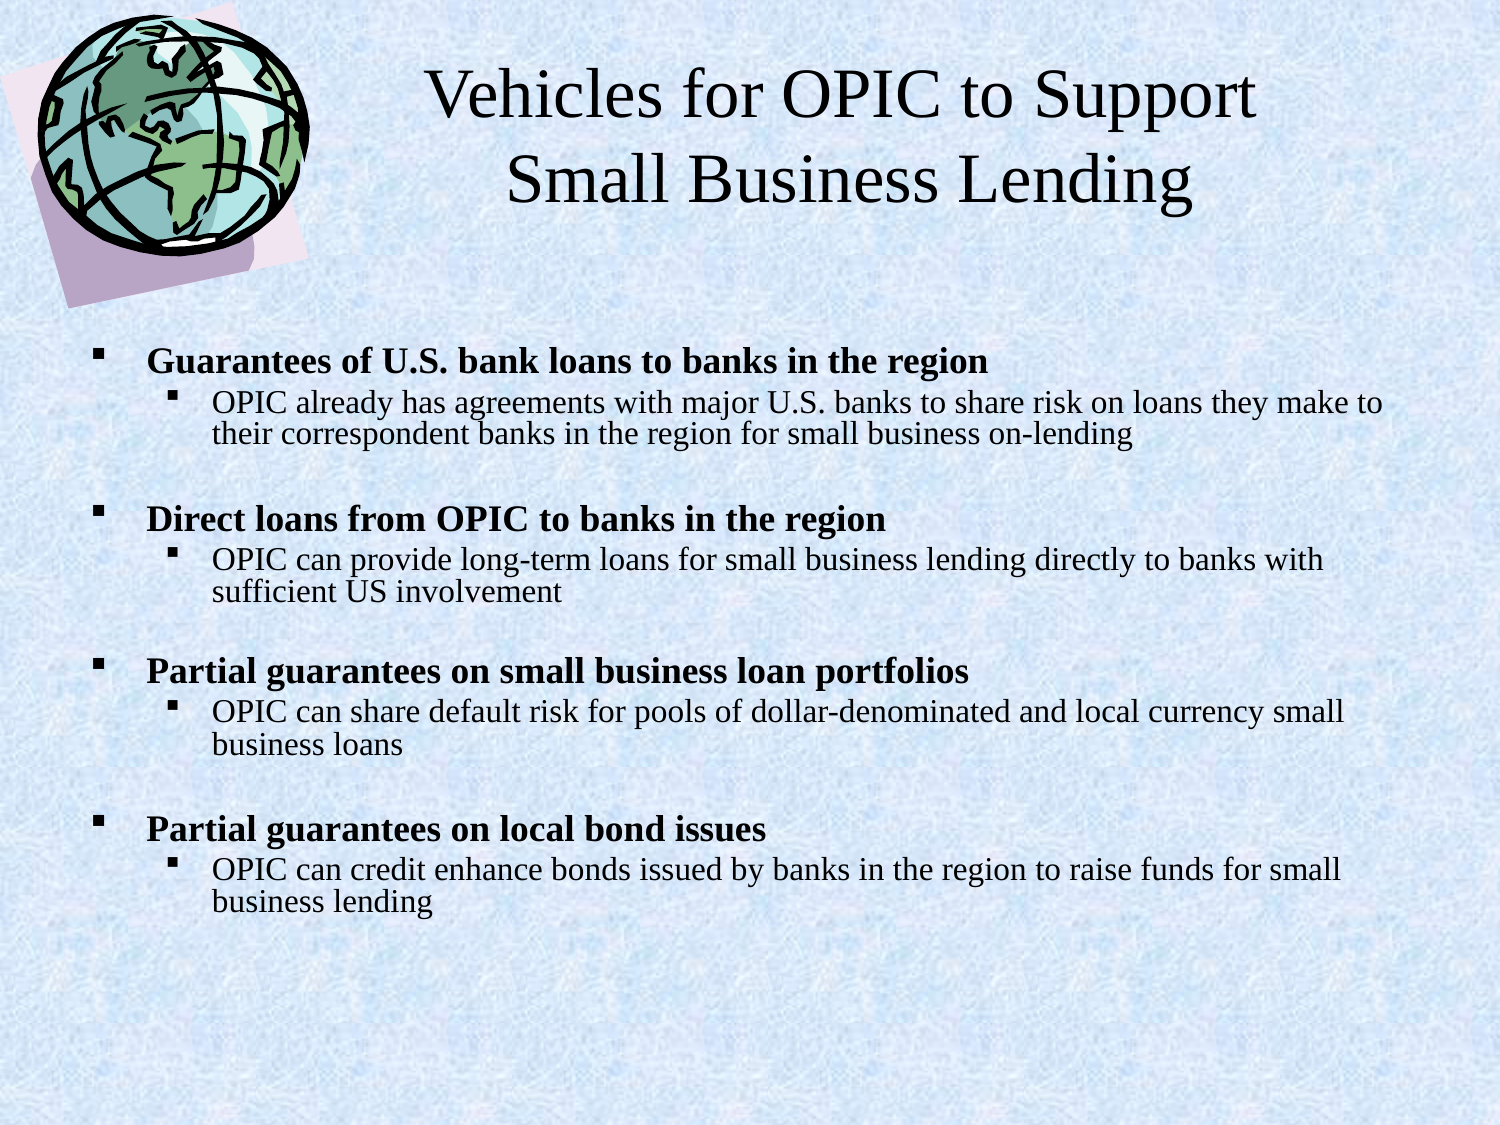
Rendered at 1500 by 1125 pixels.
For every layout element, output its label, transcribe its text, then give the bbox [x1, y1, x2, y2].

list Guarantees of U.S. bank loans to banks in the region OPIC already has agreements with major U.S. banks to share risk on loans they make to their correspondent banks in the region for small business on-lending Direct loans from OPIC to banks in the region OPIC can provide long-term loans for small business lending directly to banks with sufficient US involvement Partial guarantees on small business loan portfolios OPIC can share default risk for pools of dollar-denominated and local currency small business loans Partial guarantees on local bond issues OPIC can credit enhance bonds issued by banks in the region to raise funds for small business lending [74, 337, 1426, 1006]
picture [0, 0, 1500, 1125]
title Vehicles for OPIC to Support Small Business Lending [337, 37, 1363, 226]
